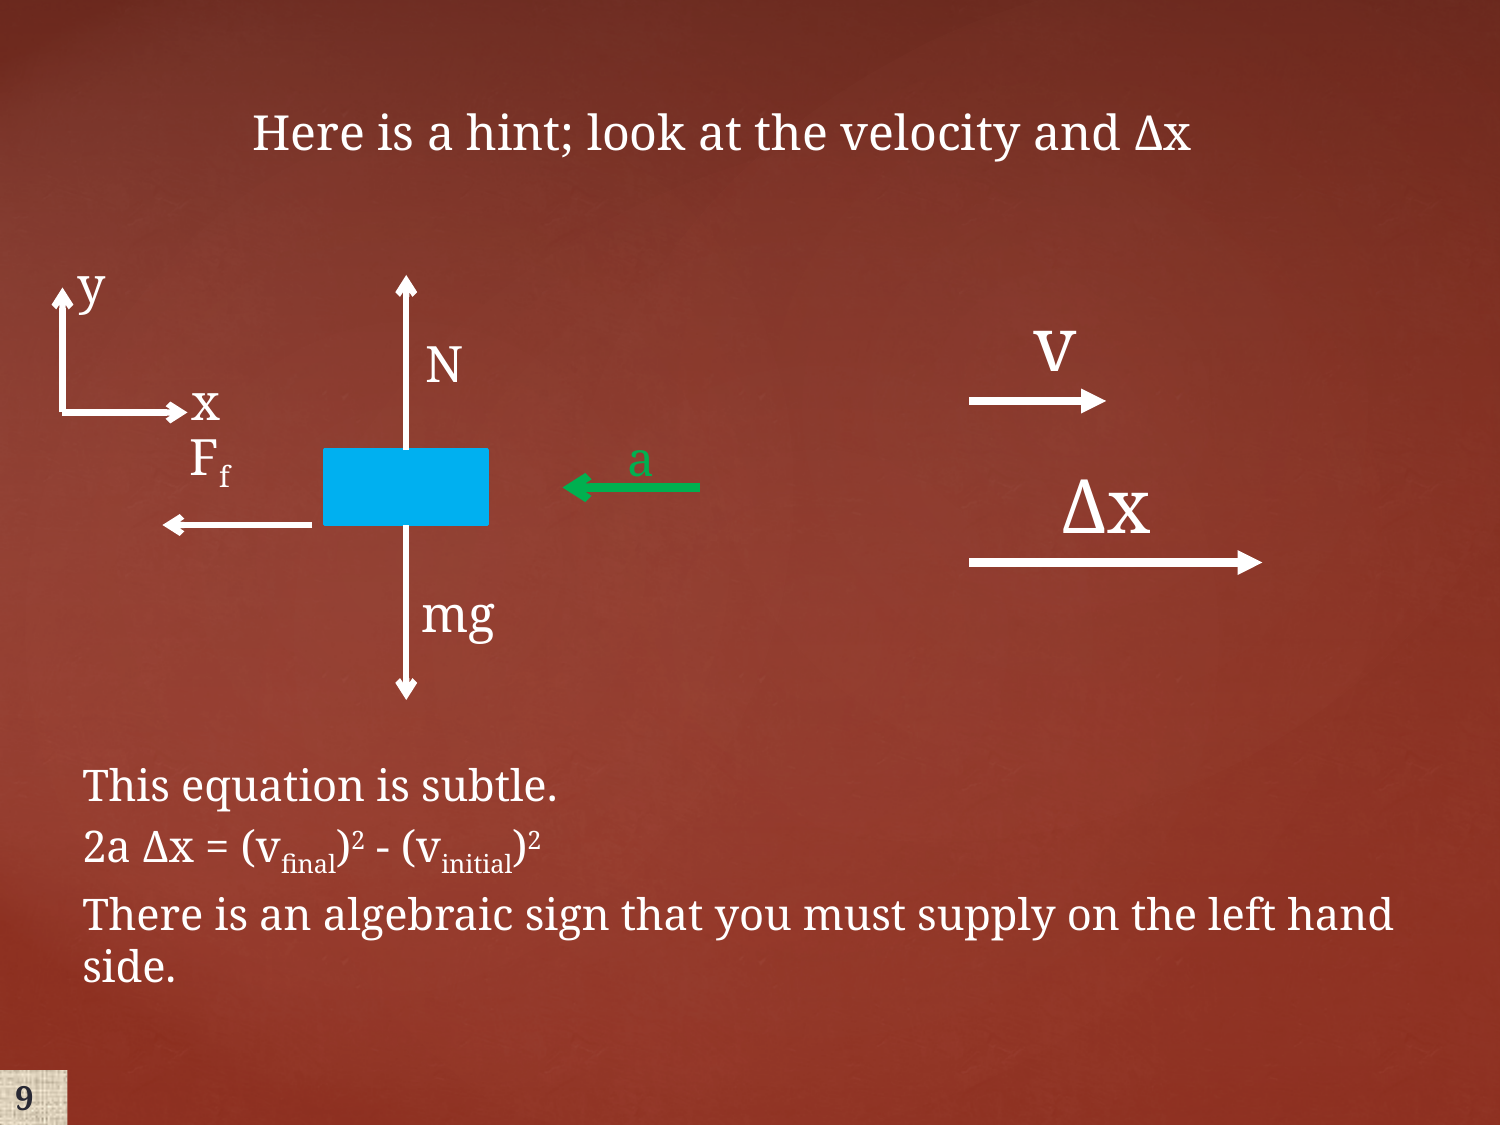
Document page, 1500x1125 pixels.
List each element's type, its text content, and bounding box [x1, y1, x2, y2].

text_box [968, 436, 1263, 570]
text_box 9 [0, 1070, 68, 1125]
list Here is a hint; look at the velocity and Δx [237, 75, 1244, 188]
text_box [161, 274, 701, 701]
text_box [968, 275, 1157, 408]
text_box This equation is subtle. 2a Δx = (vfinal)2 - (vinitial)2 There is an algebraic sign that you must supply on the left hand side. [67, 750, 1455, 1000]
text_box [61, 217, 315, 467]
